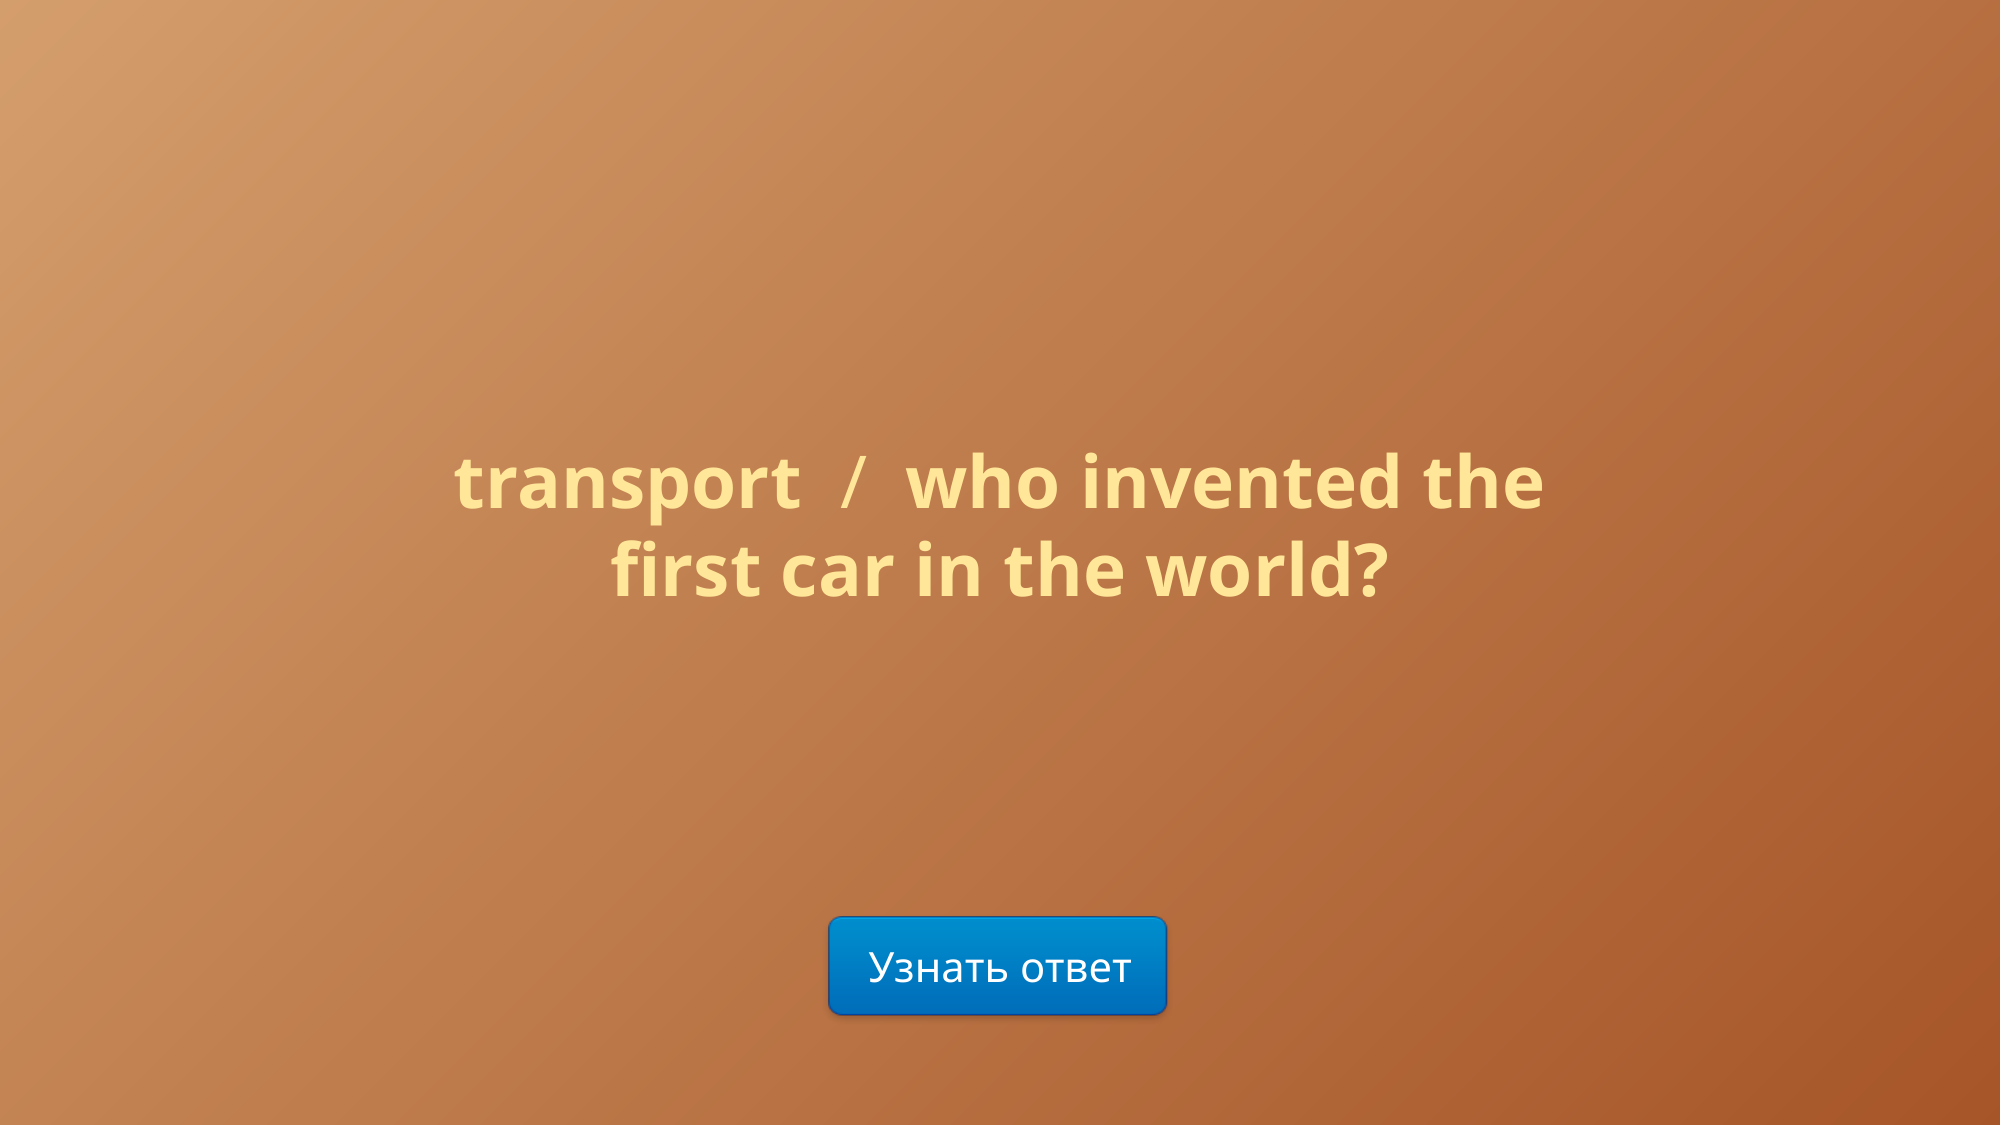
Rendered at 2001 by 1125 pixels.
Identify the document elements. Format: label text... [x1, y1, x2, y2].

text_box transport / who invented the first car in the world? [403, 428, 1598, 619]
picture [793, 902, 1180, 1035]
